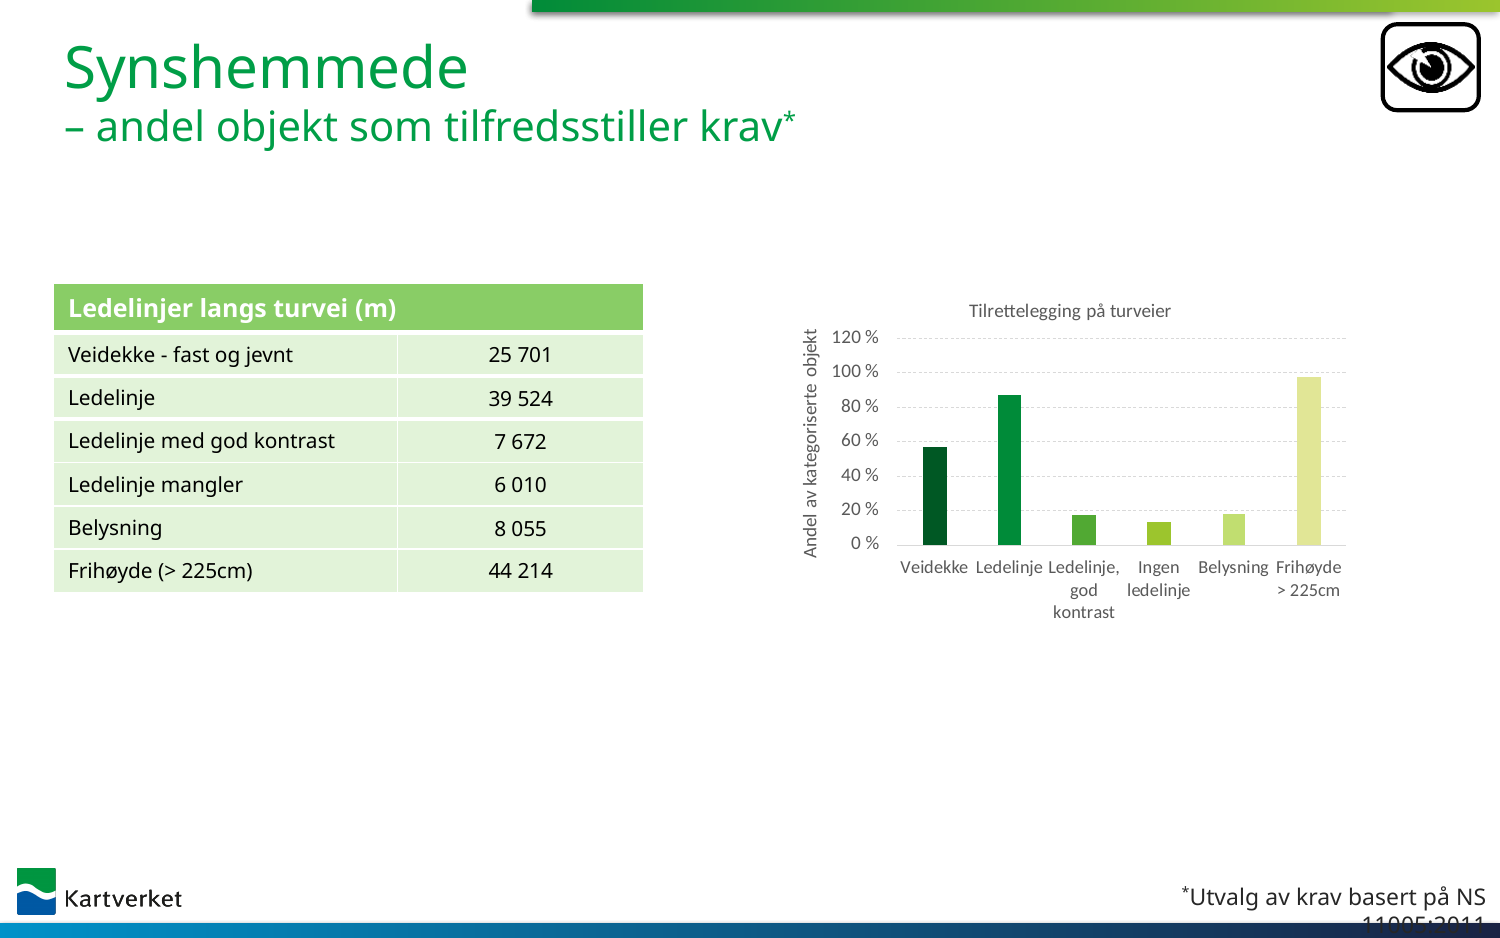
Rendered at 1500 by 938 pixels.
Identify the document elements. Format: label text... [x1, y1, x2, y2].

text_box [1382, 24, 1480, 111]
text_box Synshemmede – andel objekt som tilfredsstiller krav* [49, 24, 1431, 158]
table_cell 7 672 [398, 421, 643, 462]
text_box *Utvalg av krav basert på NS 11005:2011 [1068, 873, 1500, 938]
table_cell Ledelinje [54, 378, 397, 417]
table_cell 8 055 [398, 507, 643, 548]
table_cell 25 701 [398, 335, 643, 374]
table_cell Belysning [54, 507, 397, 548]
table_cell 39 524 [398, 378, 643, 417]
table_cell 6 010 [398, 463, 643, 505]
table_cell Frihøyde (> 225cm) [54, 550, 397, 592]
table_header Ledelinjer langs turvei (m) [54, 284, 643, 330]
picture [791, 291, 1349, 630]
table_cell Veidekke - fast og jevnt [54, 335, 397, 374]
table_cell Ledelinje med god kontrast [54, 421, 397, 462]
table_cell Ledelinje mangler [54, 463, 397, 505]
table_cell 44 214 [398, 550, 643, 592]
